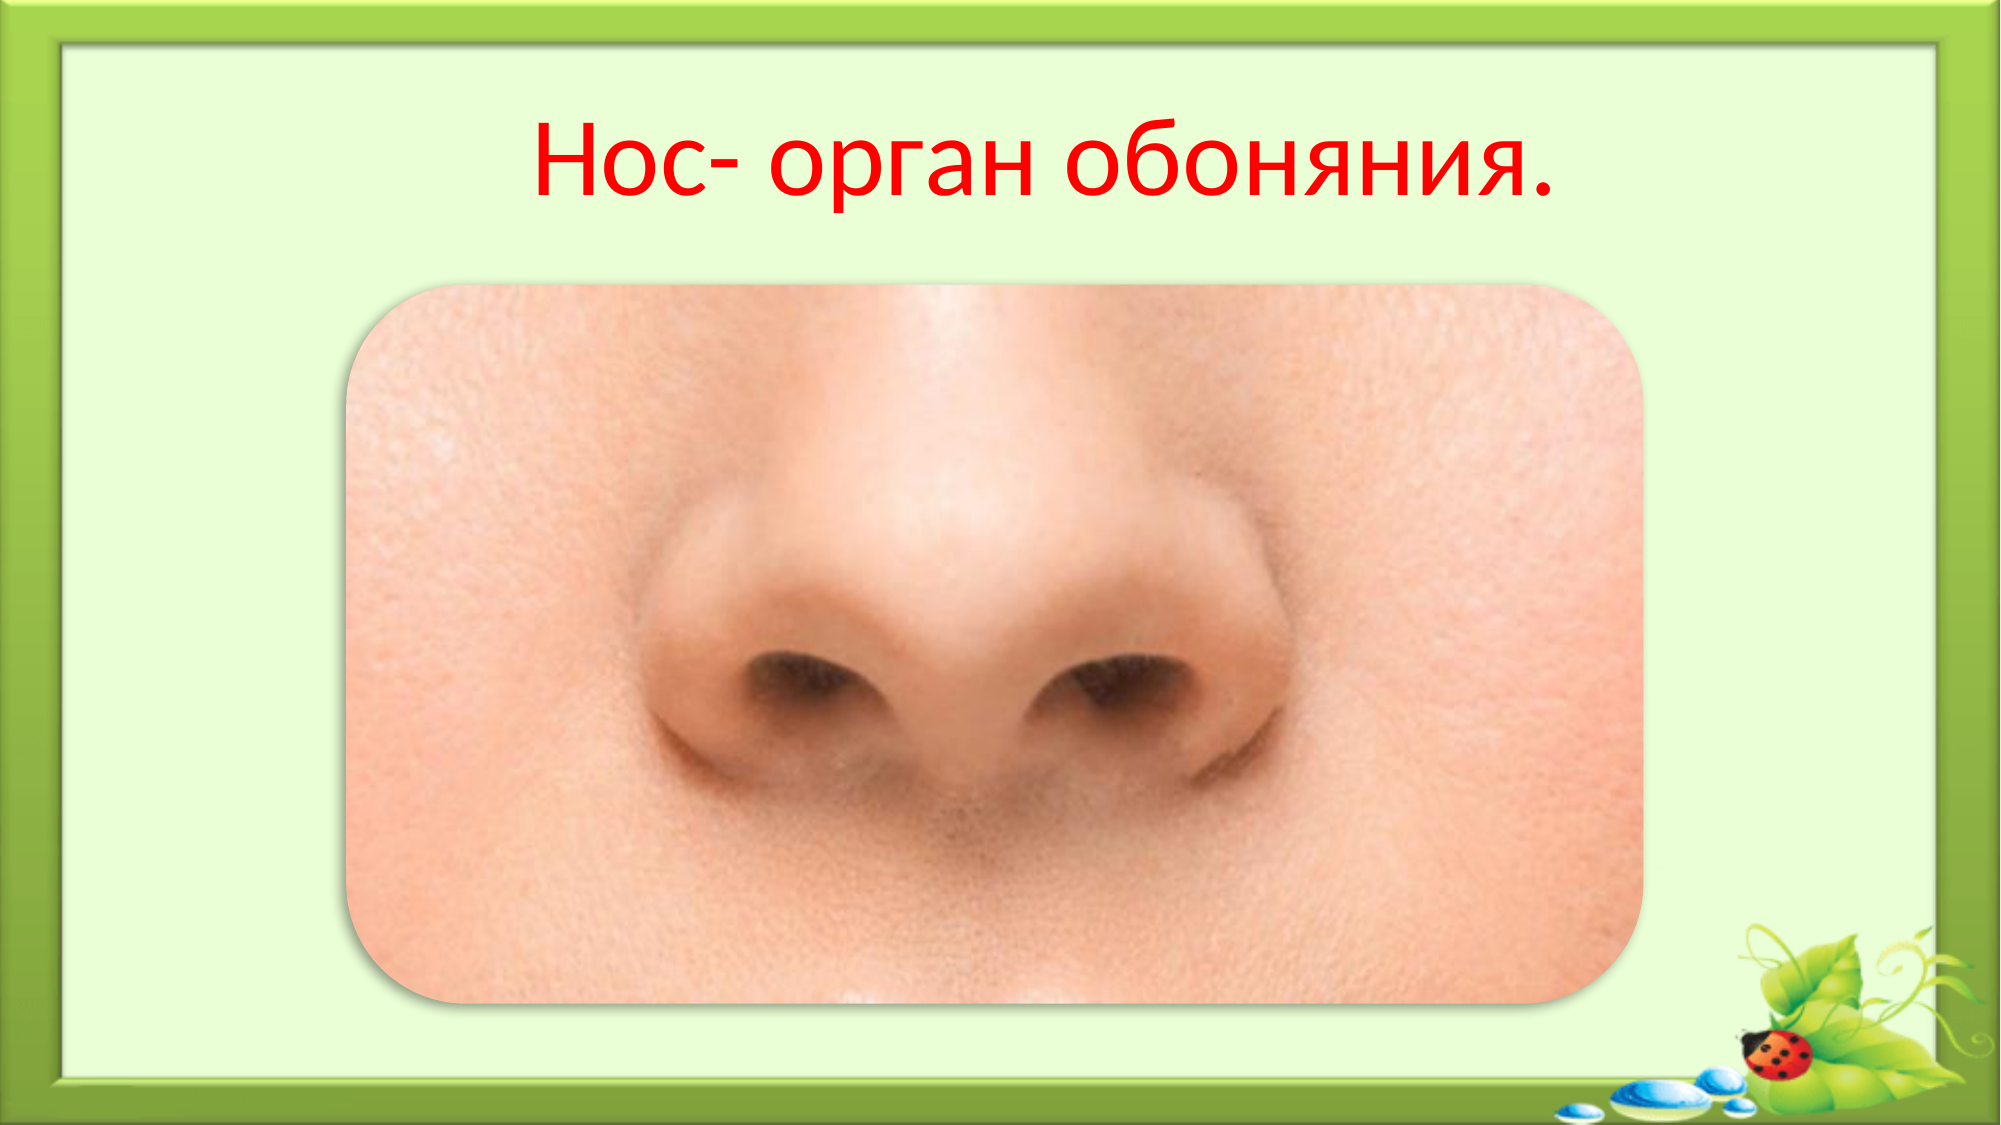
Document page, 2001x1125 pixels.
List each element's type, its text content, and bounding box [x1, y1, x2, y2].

picture [0, 0, 2001, 1125]
text_box Нос- орган обоняния. [515, 75, 1575, 226]
